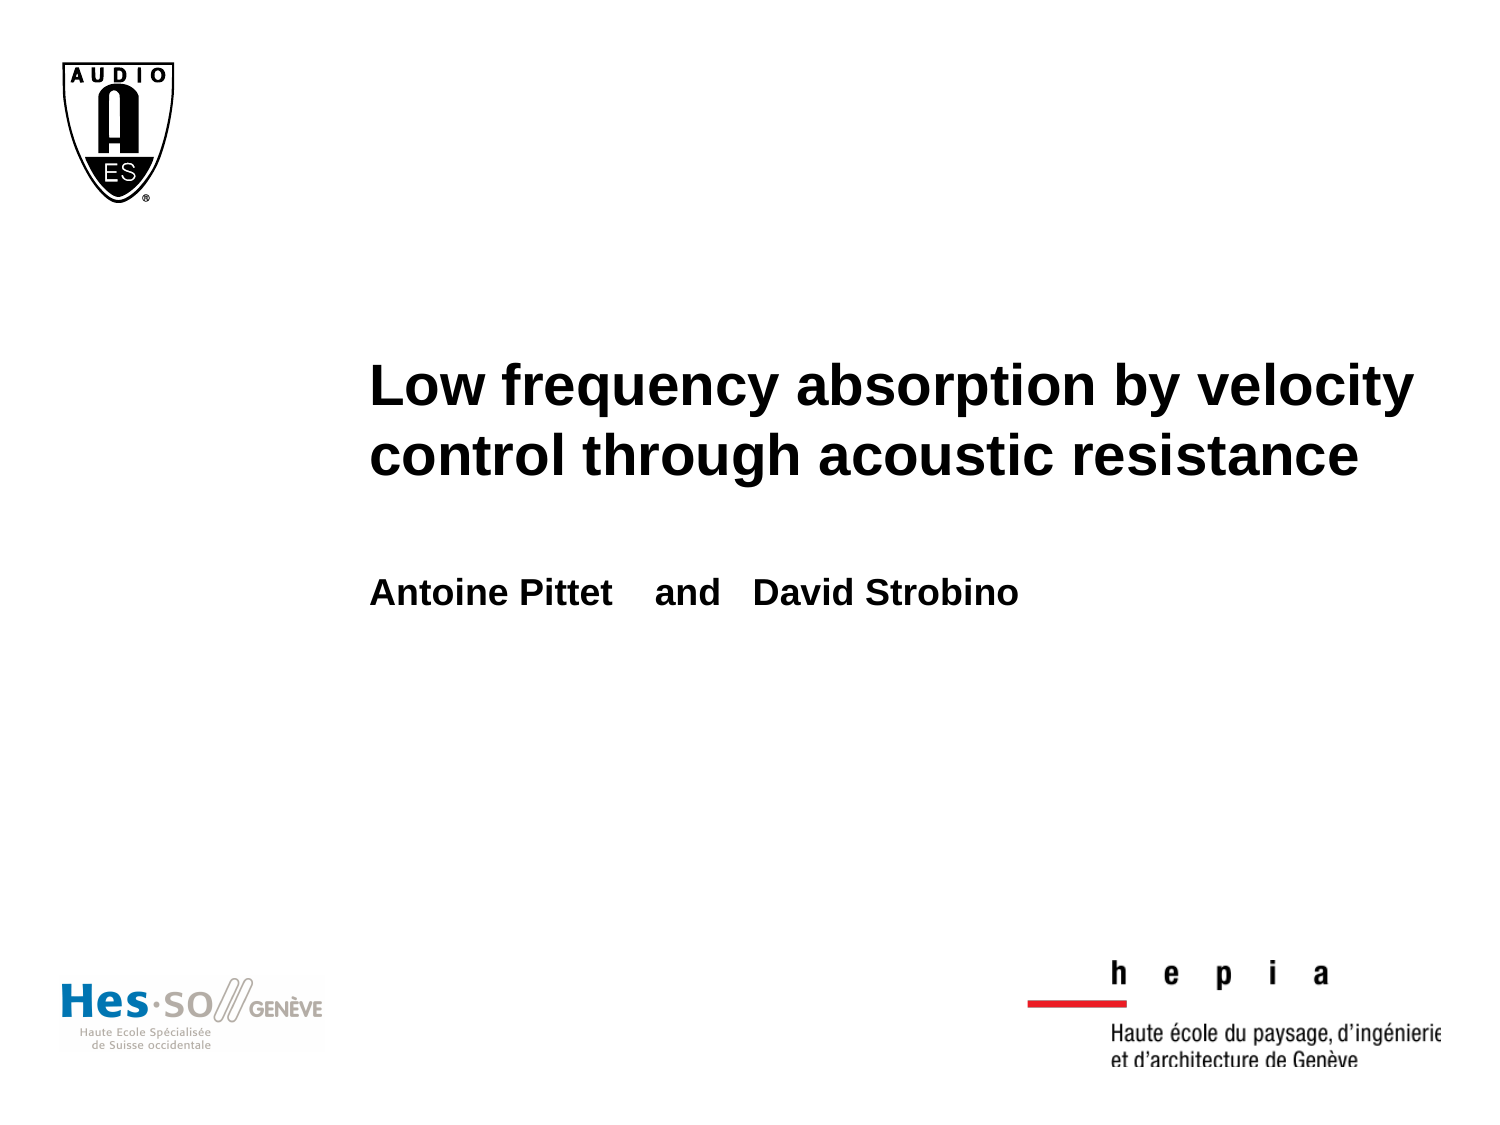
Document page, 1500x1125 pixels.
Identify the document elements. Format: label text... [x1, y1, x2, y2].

list Antoine Pittet and David Strobino [354, 561, 1441, 644]
picture [59, 975, 325, 1052]
list Low frequency absorption by velocity control through acoustic resistance [354, 339, 1441, 517]
